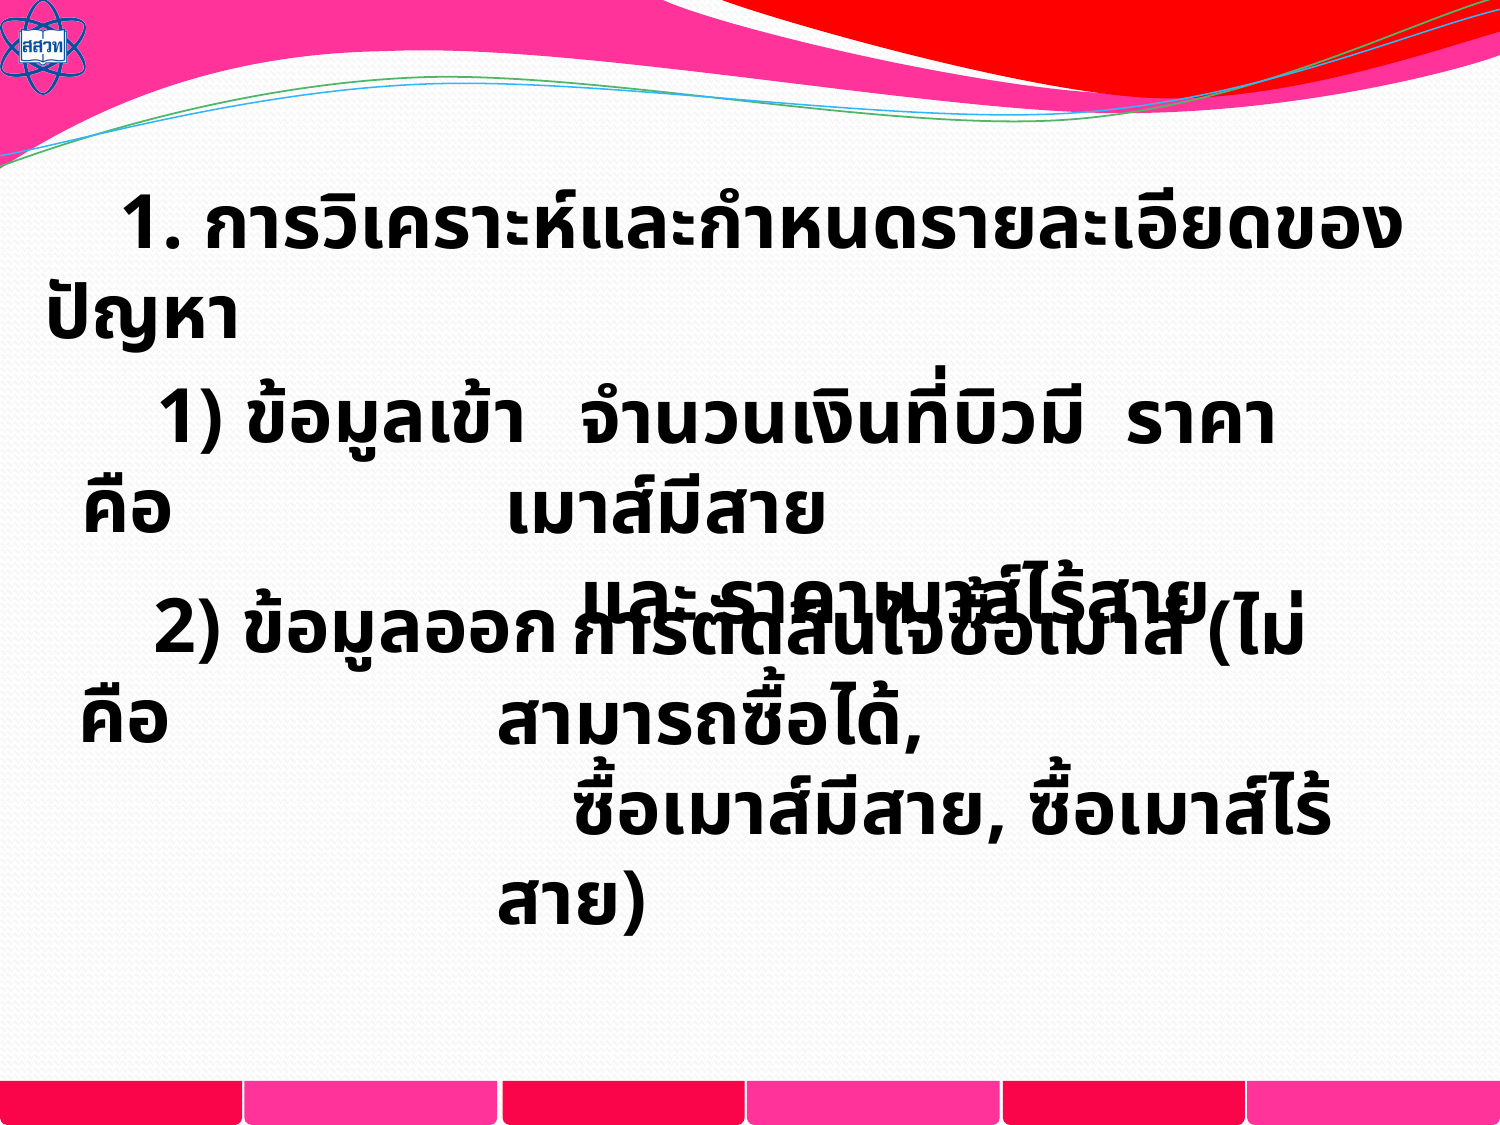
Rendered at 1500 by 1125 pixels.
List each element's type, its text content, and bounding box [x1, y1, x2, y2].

text_box การตัดสินใจซื้อเมาส์ (ไม่สามารถซื้อได้, ซื้อเมาส์มีสาย, ซื้อเมาส์ไร้สาย) [481, 572, 1483, 947]
text_box 1) ข้อมูลเข้า คือ [66, 360, 597, 555]
text_box จำนวนเงินที่บิวมี ราคาเมาส์มีสาย และ ราคาเมาส์ไร้สาย [489, 361, 1412, 572]
picture [0, 0, 86, 95]
text_box 1. การวิเคราะห์และกำหนดรายละเอียดของปัญหา [29, 165, 1430, 361]
text_box 2) ข้อมูลออก คือ [63, 569, 489, 765]
